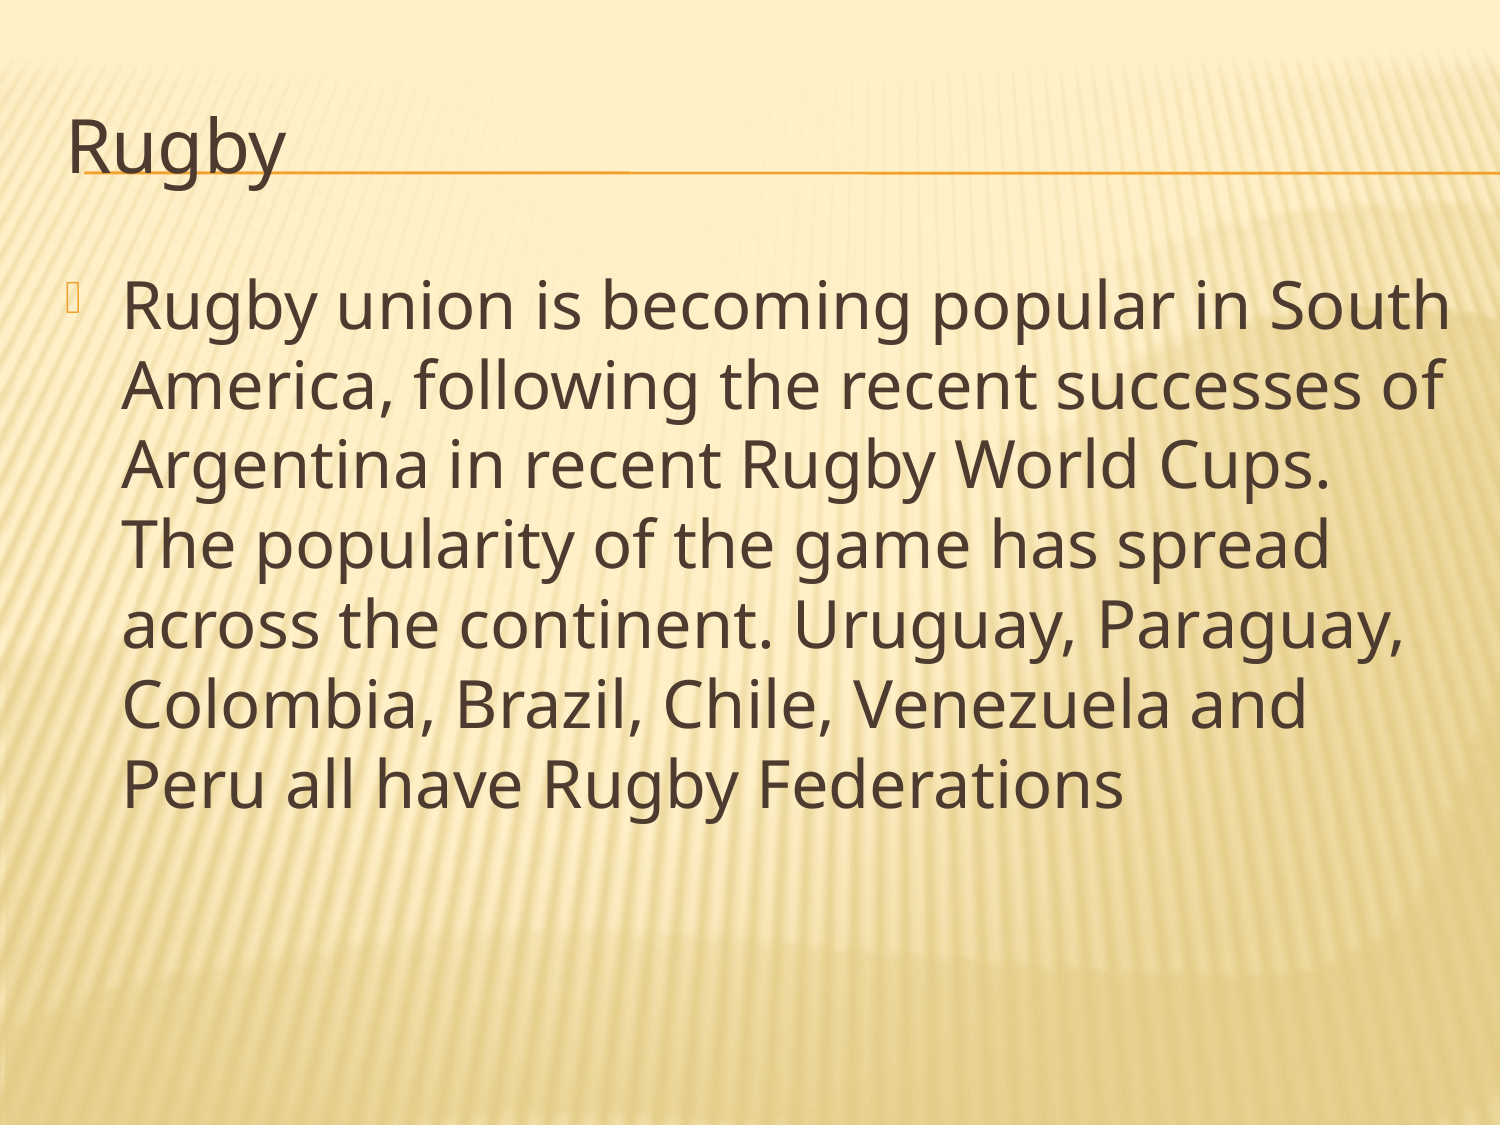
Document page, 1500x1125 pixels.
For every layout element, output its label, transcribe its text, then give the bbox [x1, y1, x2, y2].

title Rugby [50, 75, 1475, 213]
list Rugby union is becoming popular in South America, following the recent successes of Argentina in recent Rugby World Cups. The popularity of the game has spread across the continent. Uruguay, Paraguay, Colombia, Brazil, Chile, Venezuela and Peru all have Rugby Federations [49, 254, 1476, 998]
